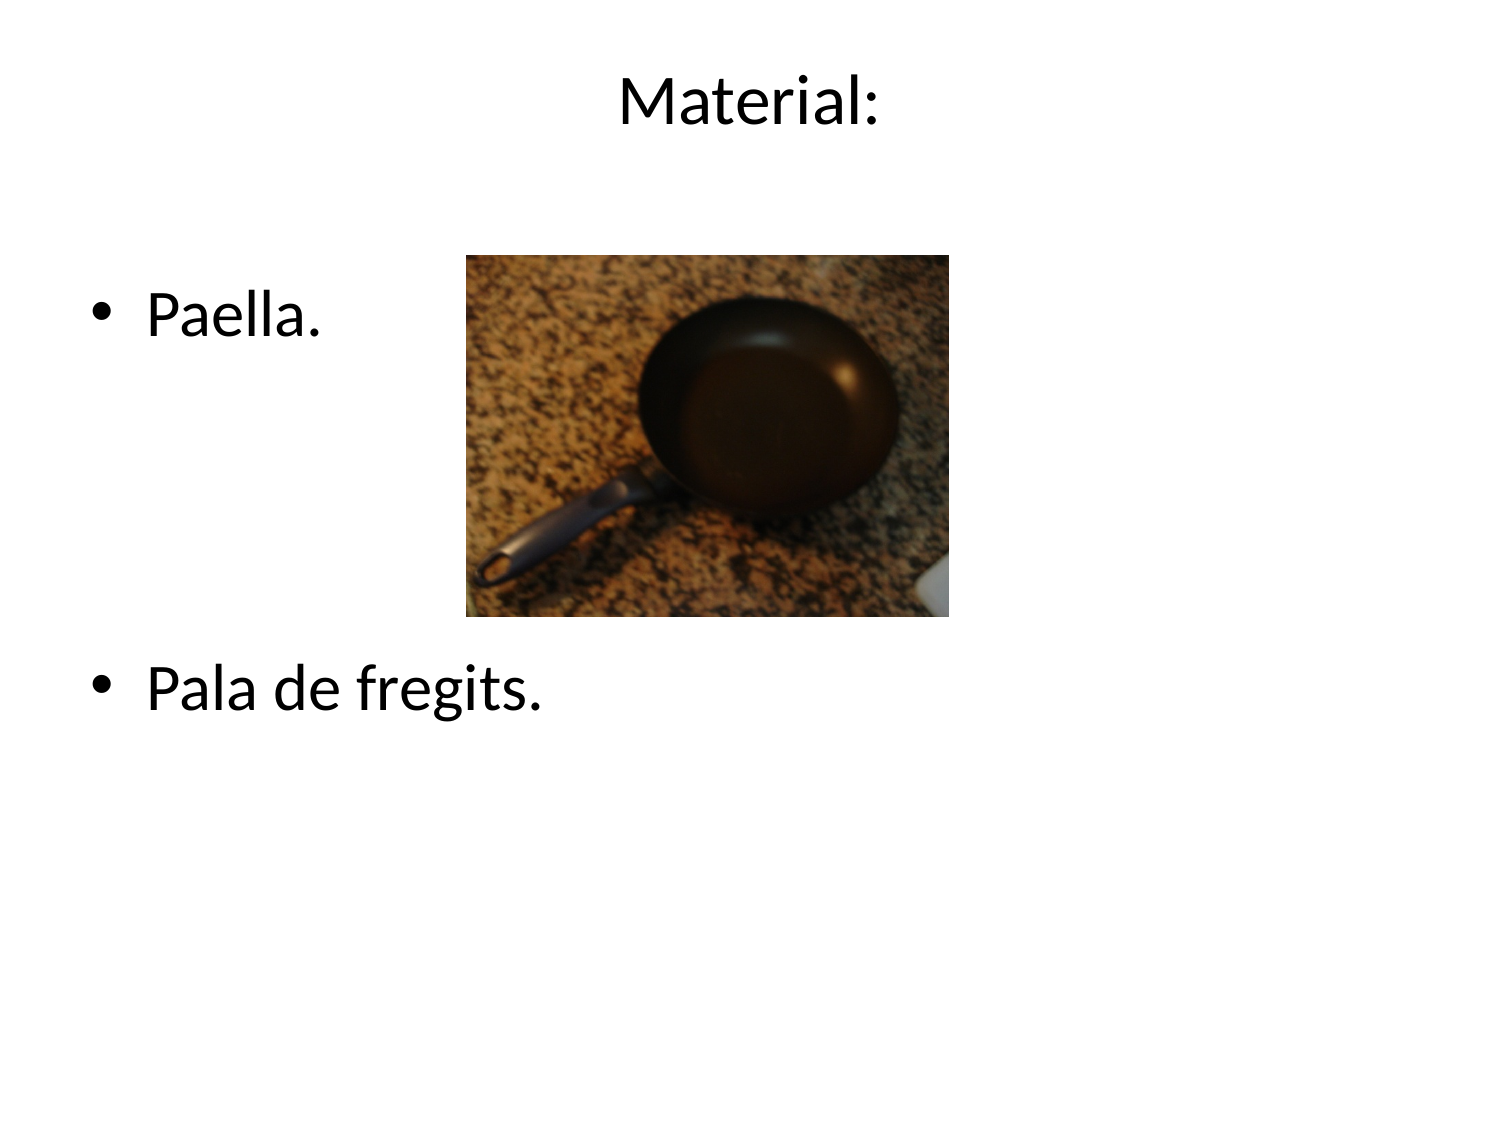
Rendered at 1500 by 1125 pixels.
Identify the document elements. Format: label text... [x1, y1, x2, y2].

list Paella. Pala de fregits. [75, 262, 1425, 1005]
picture [466, 255, 949, 618]
title Material: [75, 45, 1425, 233]
